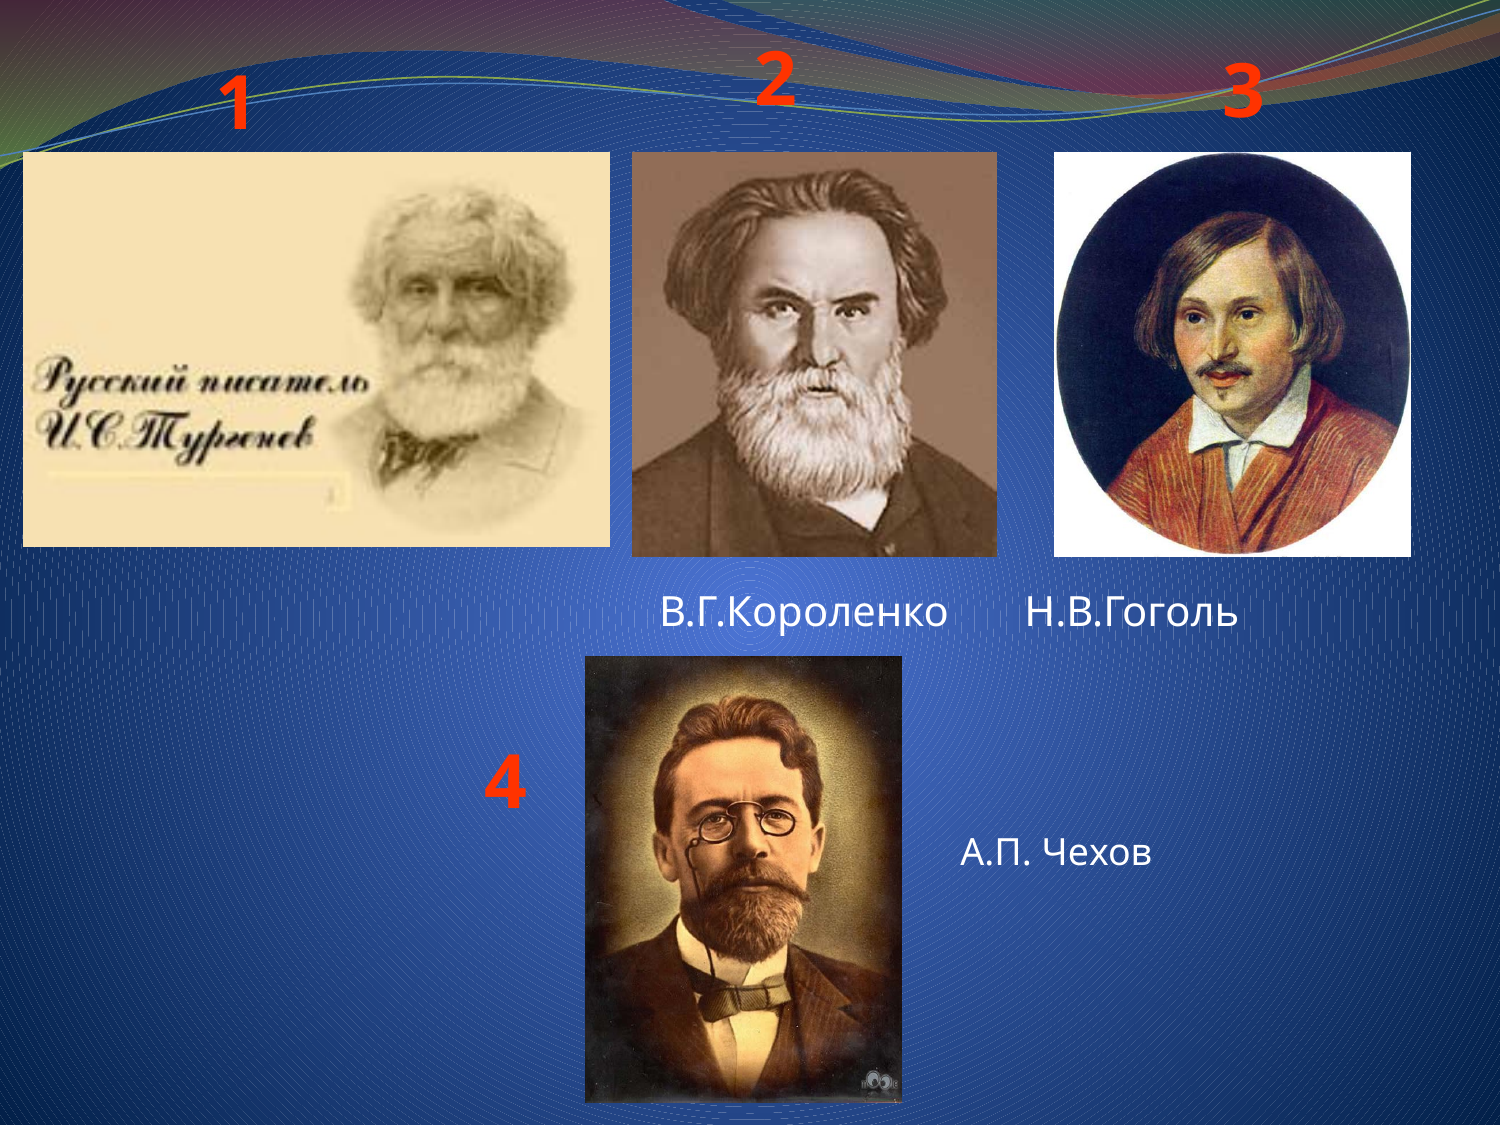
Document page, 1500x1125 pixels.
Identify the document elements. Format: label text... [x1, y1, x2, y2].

text_box 3 [1208, 35, 1281, 140]
picture [23, 152, 610, 547]
text_box 1 [200, 46, 274, 151]
picture [585, 655, 902, 1103]
text_box А.П. Чехов [945, 820, 1178, 880]
picture [632, 152, 997, 557]
picture [1054, 152, 1411, 557]
text_box 4 [469, 726, 543, 832]
text_box 2 [739, 23, 813, 129]
text_box В.Г.Короленко Н.В.Гоголь [642, 584, 1408, 635]
